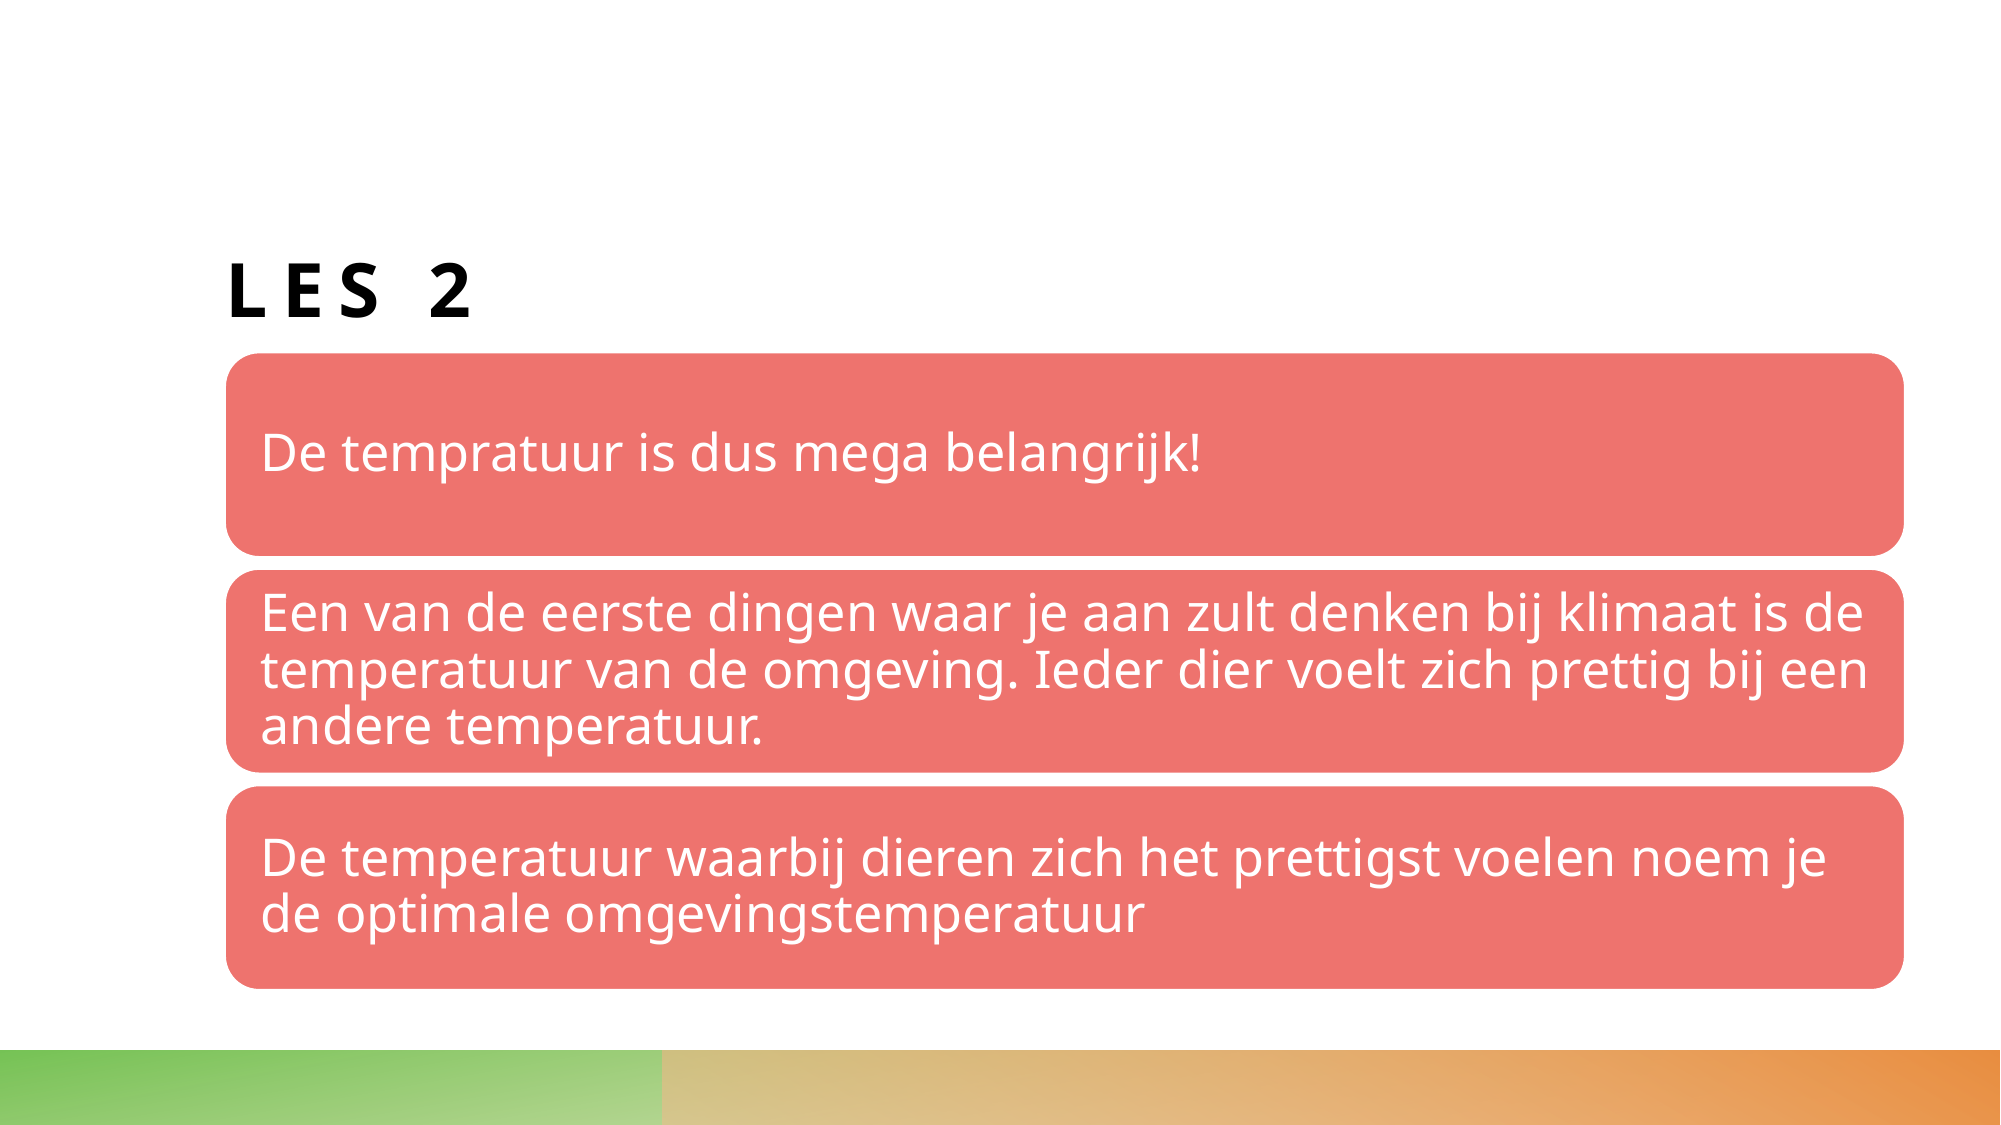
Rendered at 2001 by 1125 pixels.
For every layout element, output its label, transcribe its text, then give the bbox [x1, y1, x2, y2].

title Les 2 [225, 130, 1905, 333]
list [224, 346, 1905, 996]
